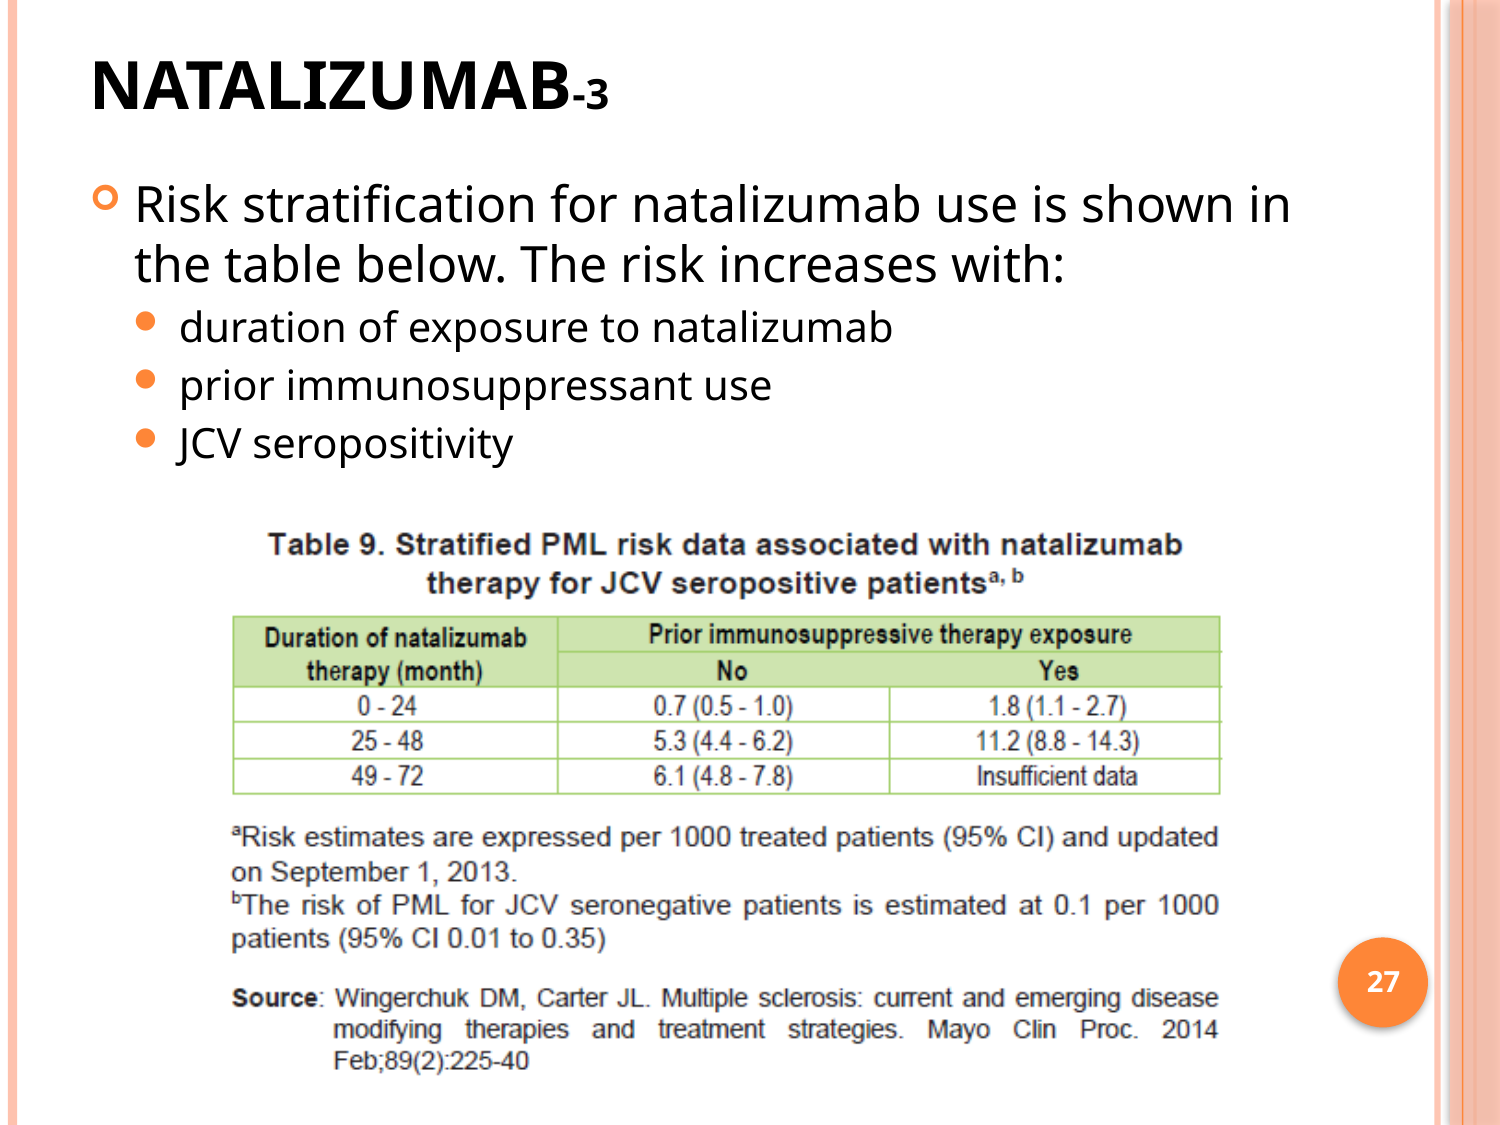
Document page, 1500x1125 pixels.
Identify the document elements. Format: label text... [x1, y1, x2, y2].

title Natalizumab-3 [75, 3, 1300, 131]
slide_number 27 [1333, 940, 1434, 1027]
list Risk stratification for natalizumab use is shown in the table below. The risk increases with: duration of exposure to natalizumab prior immunosuppressant use JCV seropositivity [75, 164, 1372, 965]
picture [220, 523, 1232, 1081]
